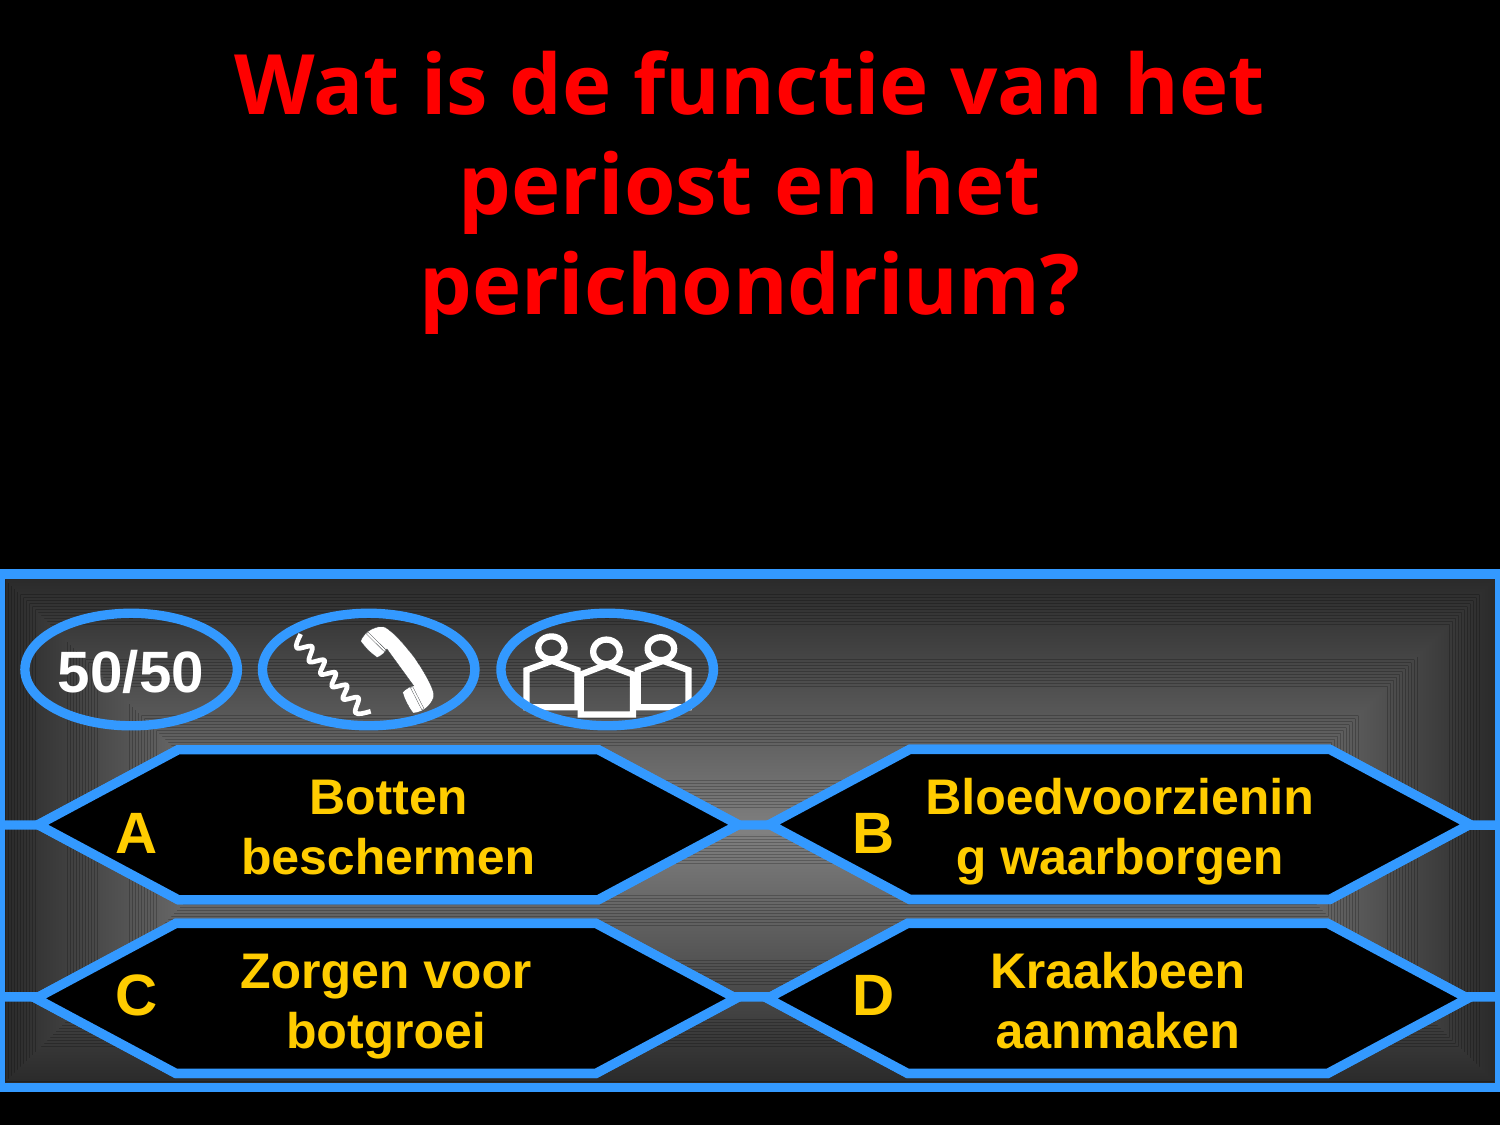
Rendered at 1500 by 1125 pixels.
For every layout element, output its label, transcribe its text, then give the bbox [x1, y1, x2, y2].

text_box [324, 624, 435, 730]
title Wat is de functie van het periost en het perichondrium? [112, 87, 1388, 275]
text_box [0, 574, 1500, 1088]
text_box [526, 636, 689, 715]
